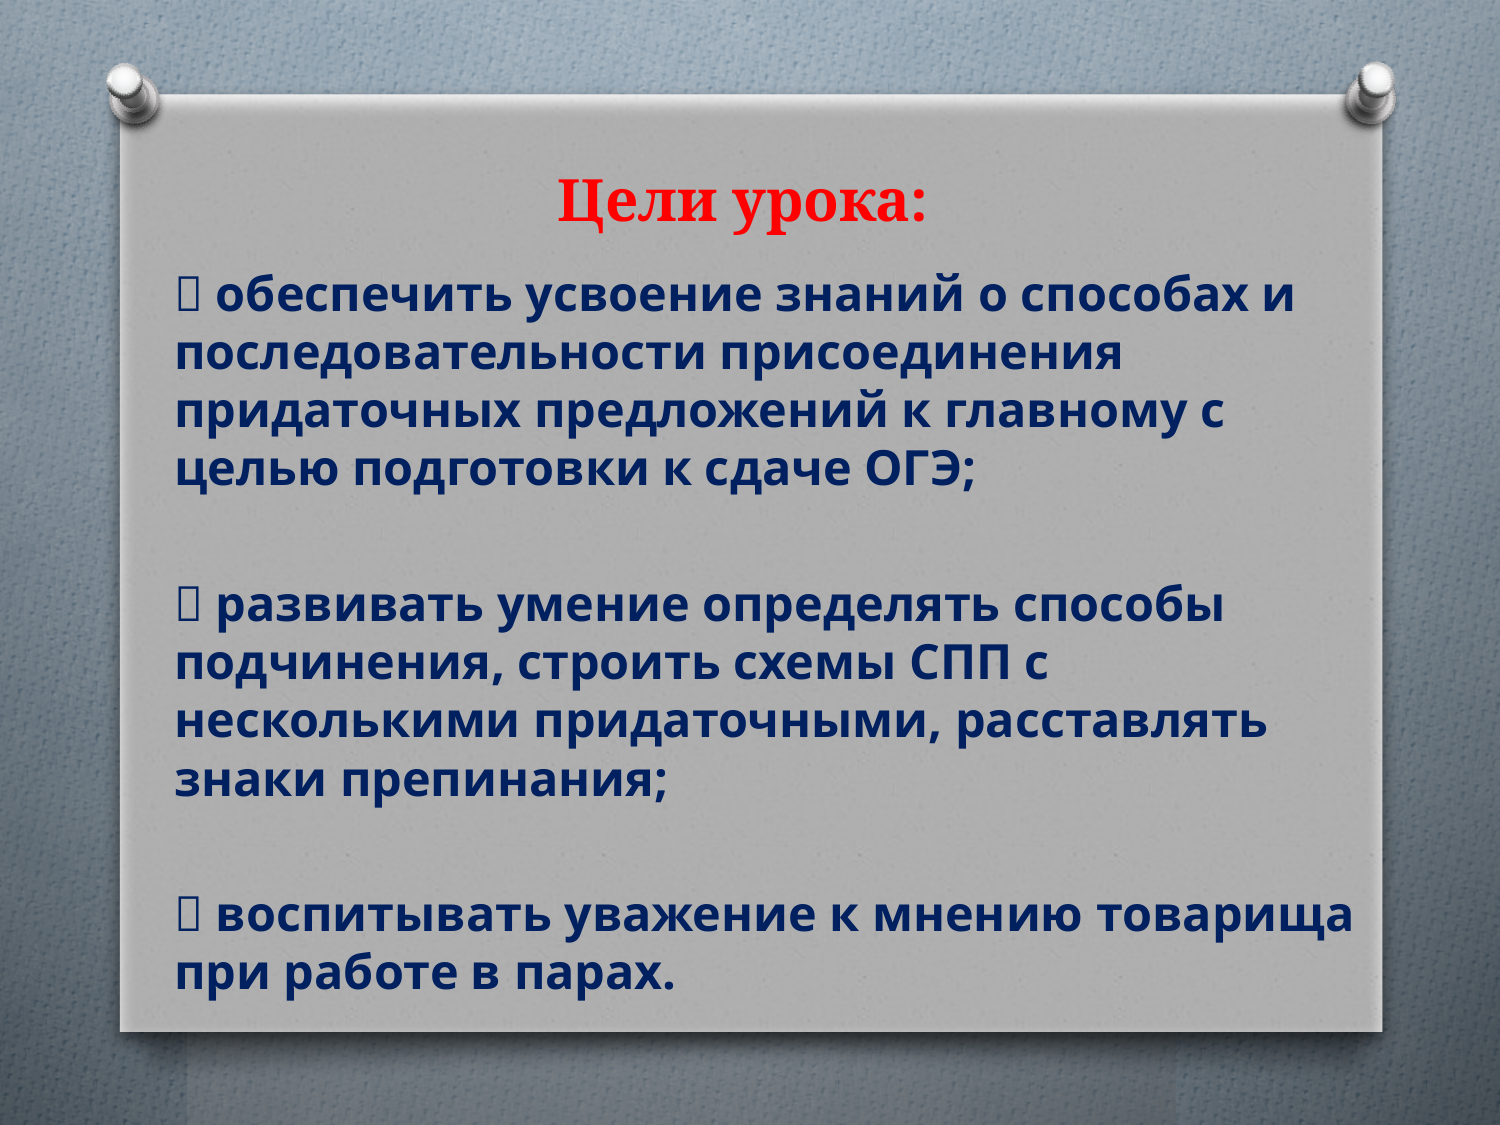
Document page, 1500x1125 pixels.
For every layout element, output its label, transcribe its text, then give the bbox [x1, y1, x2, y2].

picture [1317, 35, 1439, 156]
title Цели урока: [179, 134, 1323, 255]
list  обеспечить усвоение знаний о способах и последовательности присоединения придаточных предложений к главному с целью подготовки к сдаче ОГЭ;  развивать умение определять способы подчинения, строить схемы СПП с несколькими придаточными, расставлять знаки препинания;  воспитывать уважение к мнению товарища при работе в парах. [159, 255, 1376, 1012]
picture [75, 29, 198, 153]
